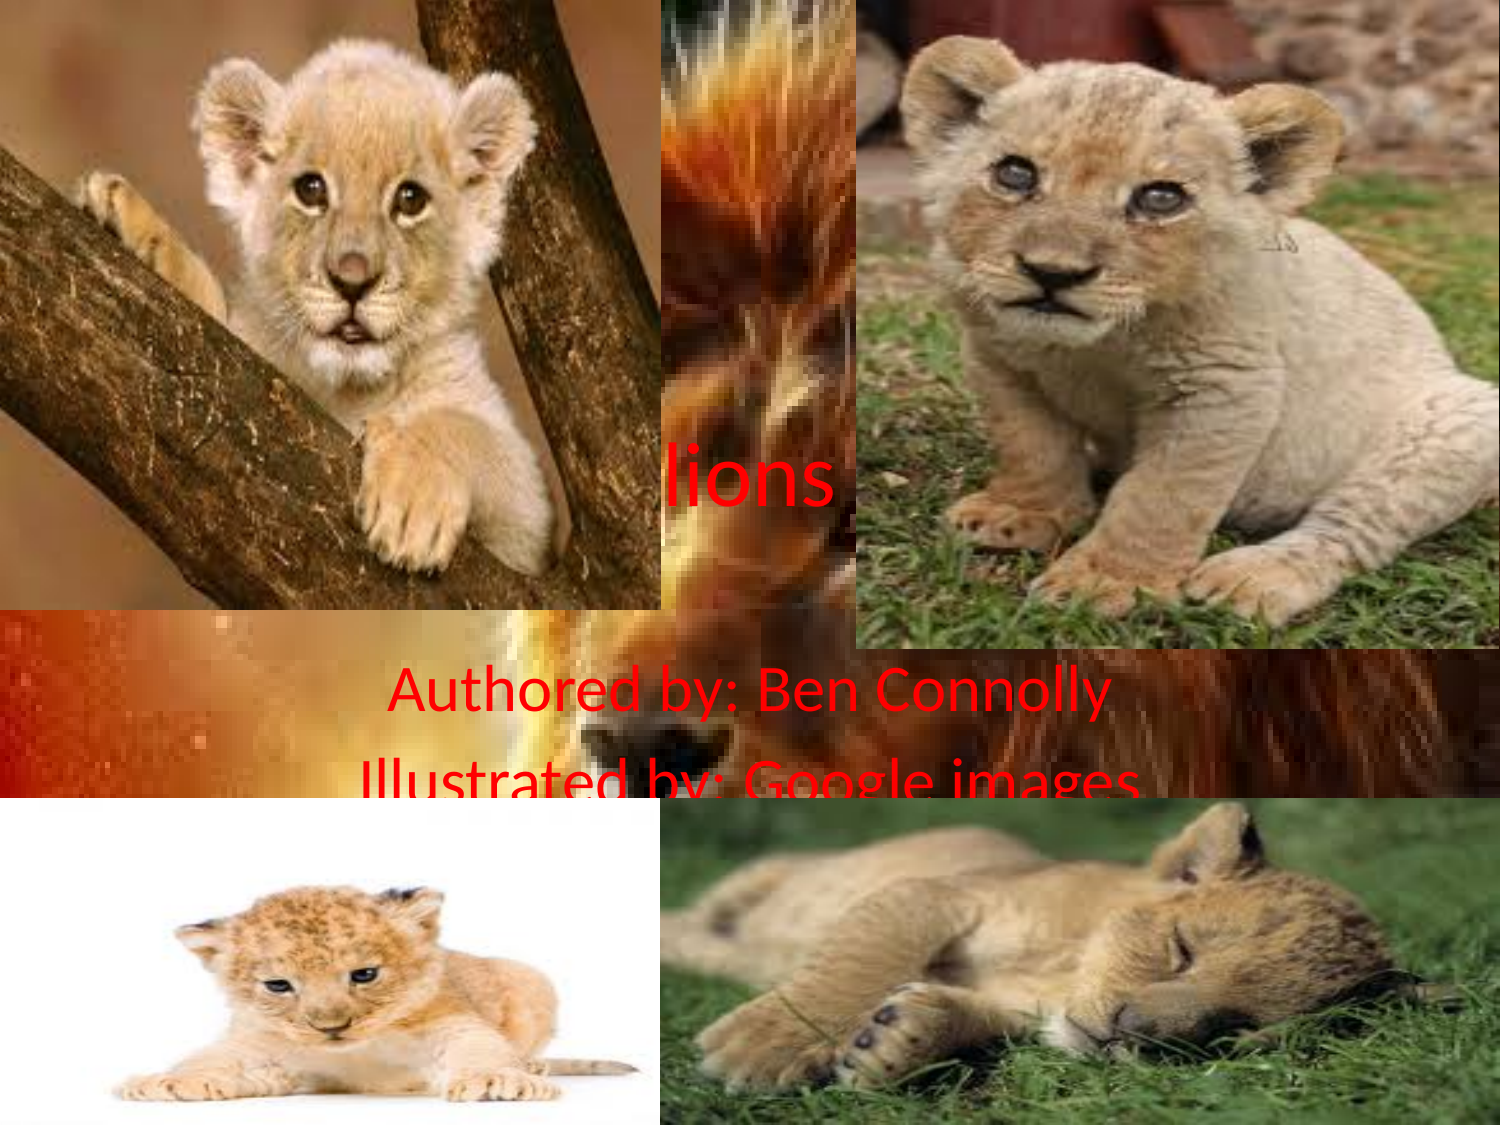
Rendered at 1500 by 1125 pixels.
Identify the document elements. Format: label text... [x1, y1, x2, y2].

title lions [665, 349, 850, 591]
picture [0, 0, 1500, 1125]
subtitle Authored by: Ben Connolly Illustrated by: Google images [225, 637, 1275, 797]
